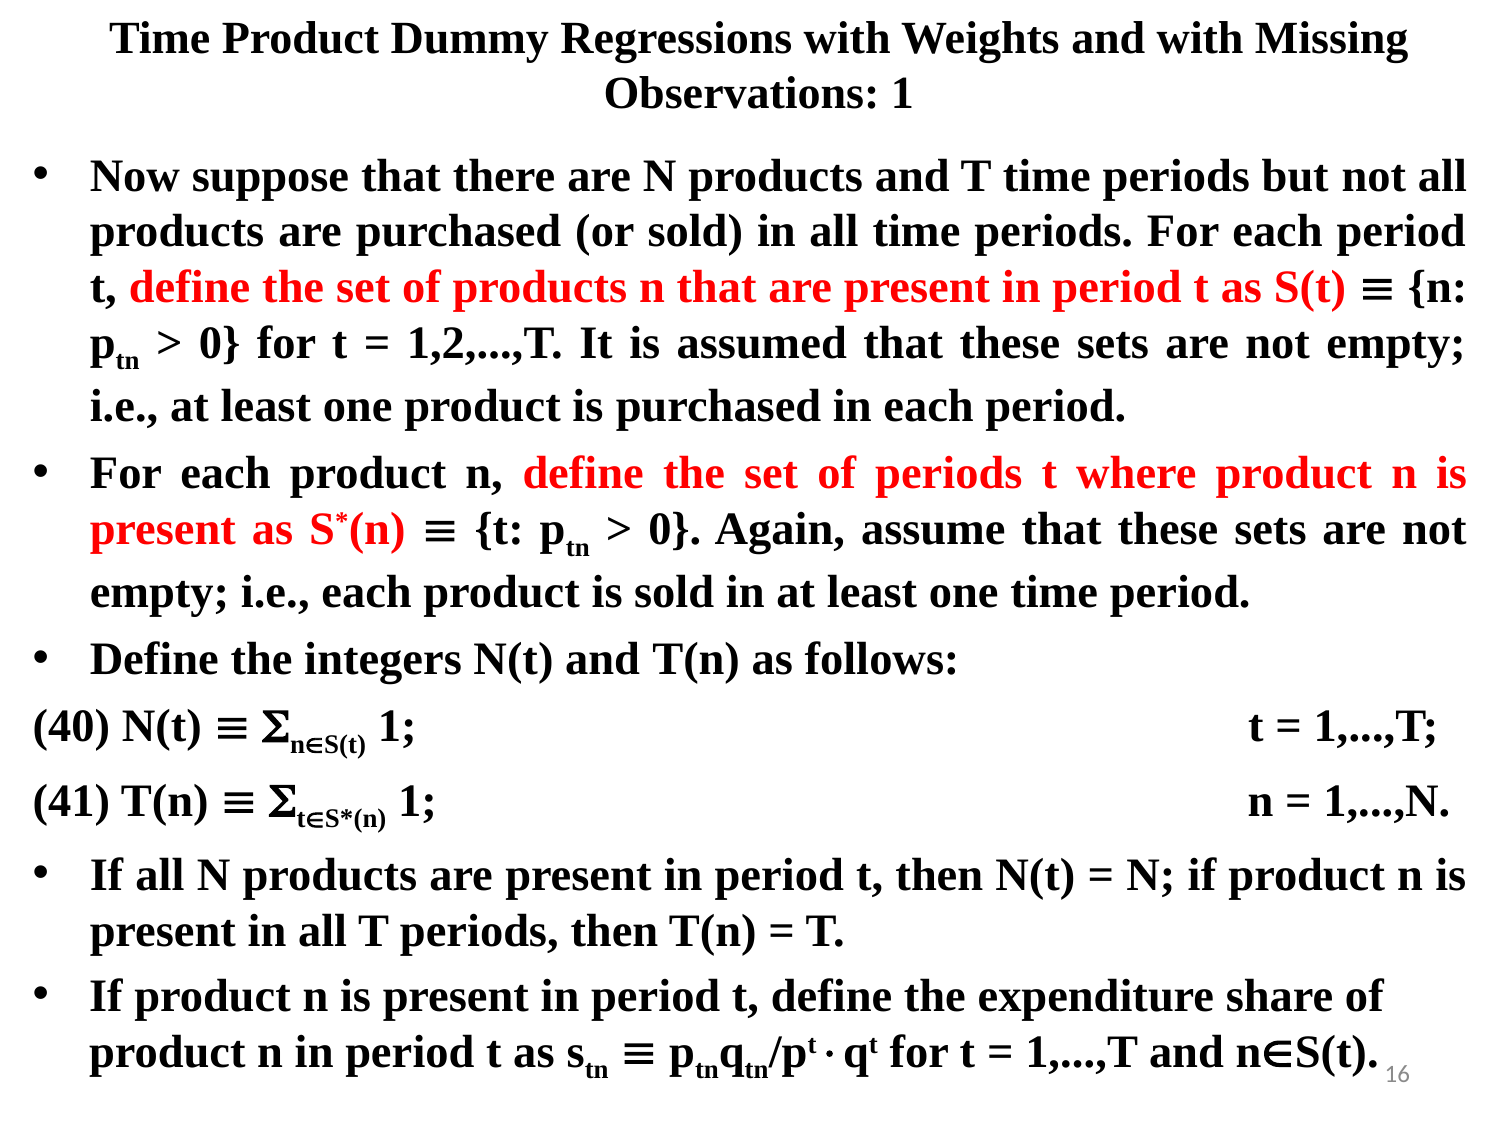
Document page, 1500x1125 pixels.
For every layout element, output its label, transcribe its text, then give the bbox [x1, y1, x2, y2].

slide_number 16 [1074, 1042, 1425, 1103]
list Now suppose that there are N products and T time periods but not all products are purchased (or sold) in all time periods. For each period t, define the set of products n that are present in period t as S(t)  {n: ptn > 0} for t = 1,2,...,T. It is assumed that these sets are not empty; i.e., at least one product is purchased in each period. For each product n, define the set of periods t where product n is present as S*(n)  {t: ptn > 0}. Again, assume that these sets are not empty; i.e., each product is sold in at least one time period. Define the integers N(t) and T(n) as follows: (40) N(t)  nS(t) 1; t = 1,...,T; (41) T(n)  tS*(n) 1; n = 1,...,N. If all N products are present in period t, then N(t) = N; if product n is present in all T periods, then T(n) = T. If product n is present in period t, define the expenditure share of product n in period t as stn  ptnqtn/ptqt for t = 1,...,T and nS(t). [17, 137, 1483, 1106]
title Time Product Dummy Regressions with Weights and with Missing Observations: 1 [17, 0, 1500, 126]
